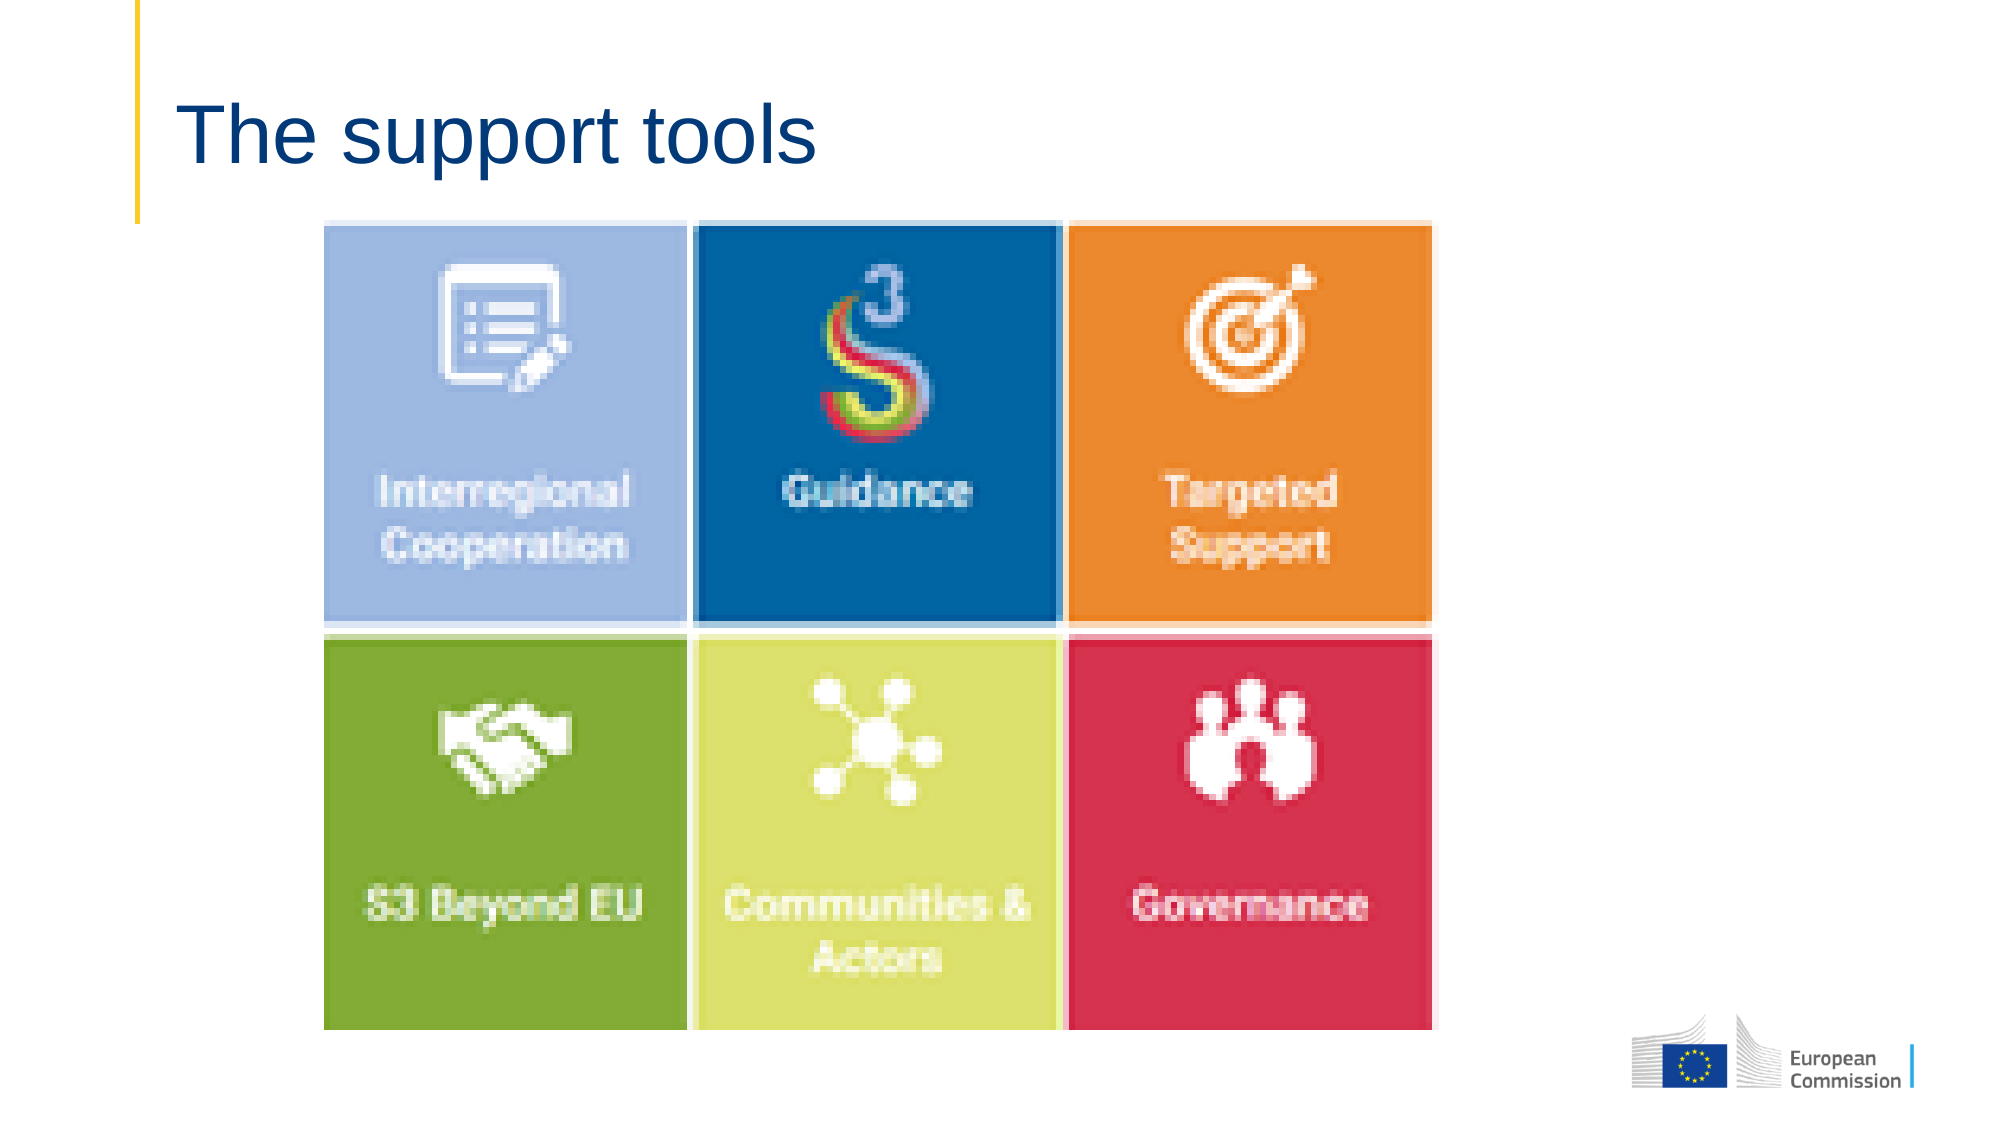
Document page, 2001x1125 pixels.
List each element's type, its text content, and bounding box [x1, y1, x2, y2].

picture [1631, 1013, 1915, 1091]
picture [324, 220, 1439, 1030]
text_box The support tools [160, 53, 1845, 182]
